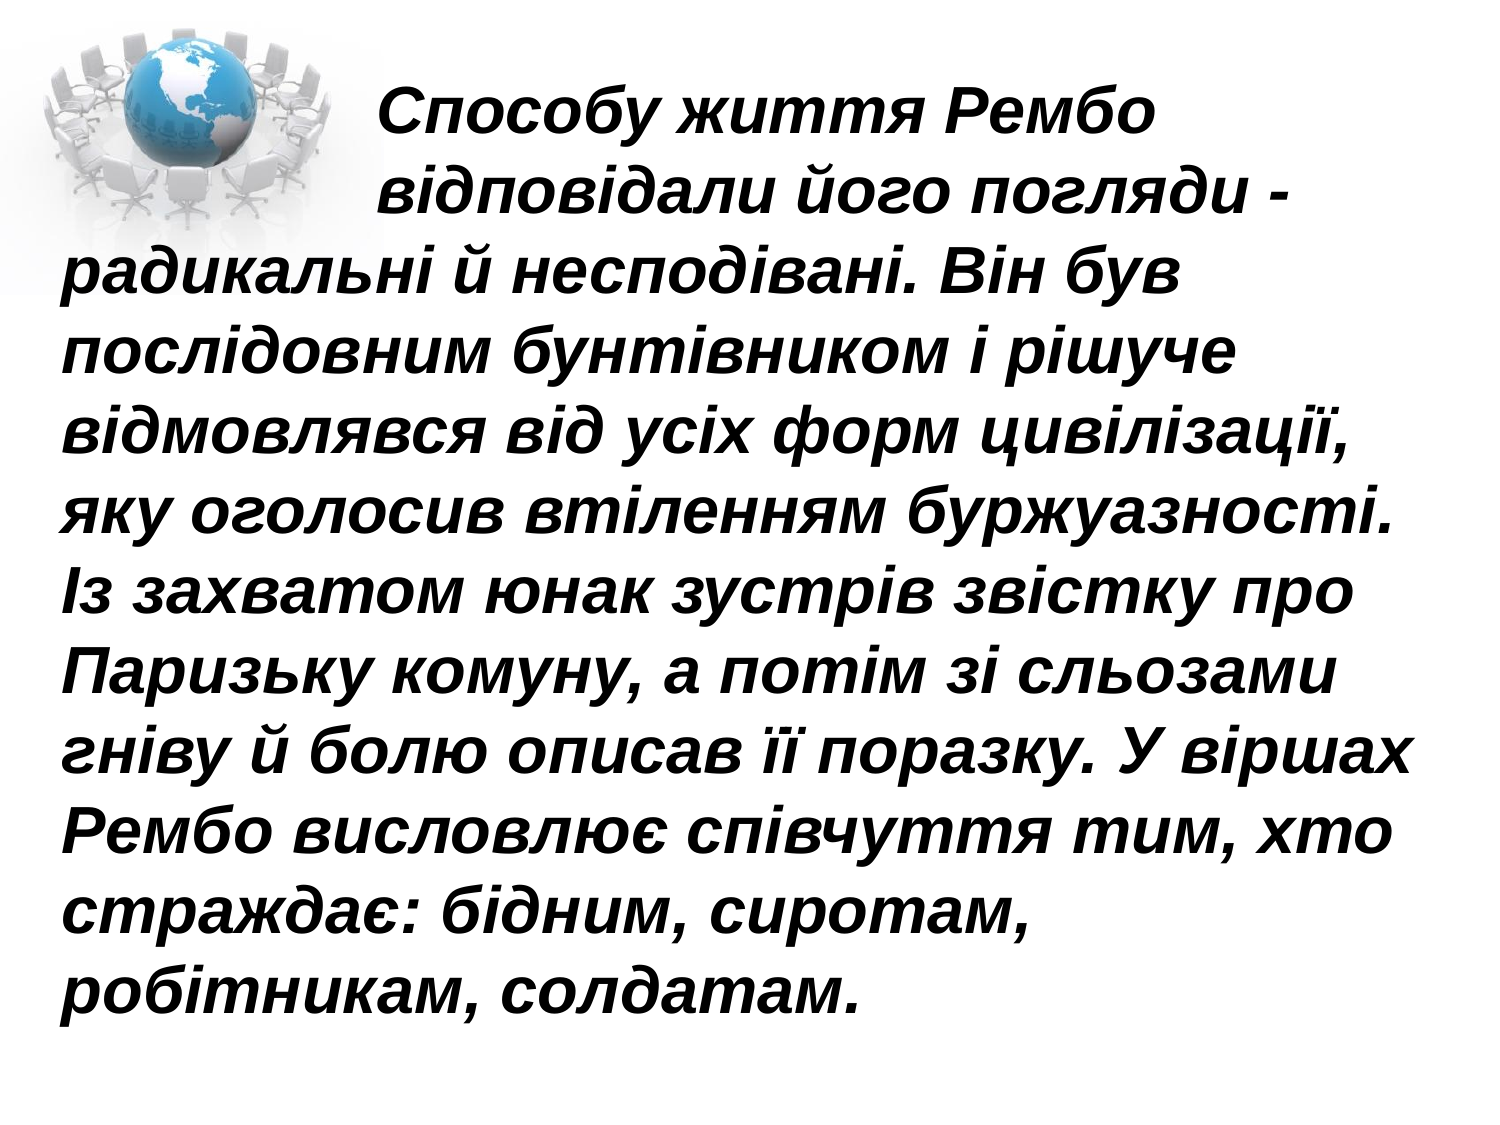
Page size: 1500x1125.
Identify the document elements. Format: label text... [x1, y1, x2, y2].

picture [0, 0, 384, 295]
text_box Способу життя Рембо відповідали його погляди - радикальні й несподівані. Він був послідовним бунтівником і рішуче відмовлявся від усіх форм цивілізації, яку оголосив втіленням буржуазності. Із захватом юнак зустрів звістку про Паризьку комуну, а потім зі сльозами гніву й болю описав її поразку. У віршах Рембо висловлює співчуття тим, хто страждає: бідним, сиротам, робітникам, солдатам. [46, 59, 1454, 1114]
